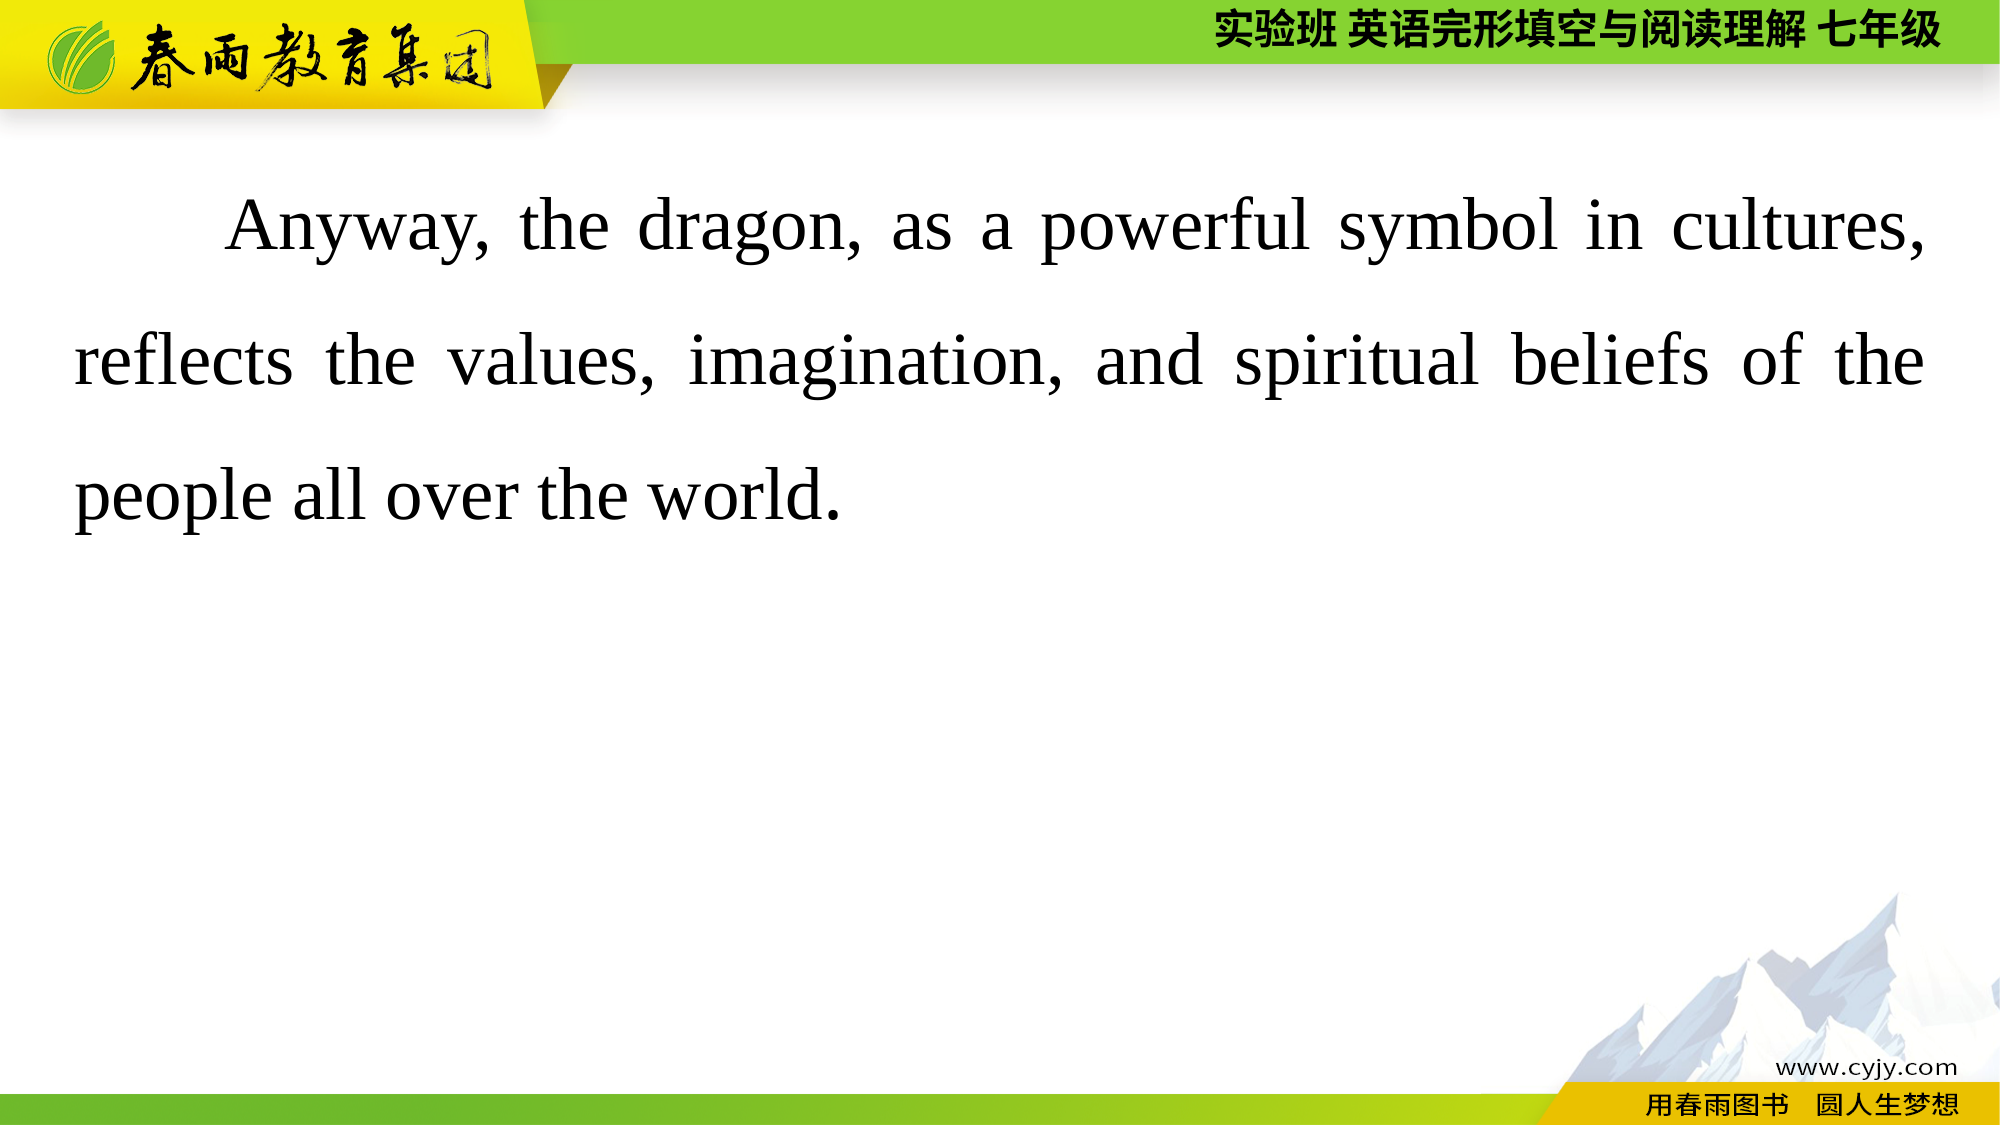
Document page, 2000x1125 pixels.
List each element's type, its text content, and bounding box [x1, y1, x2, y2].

list Anyway, the dragon, as a powerful symbol in cultures, reflects the values, imagination, and spiritual beliefs of the people all over the world. [59, 122, 1944, 547]
picture [0, 0, 2000, 1125]
